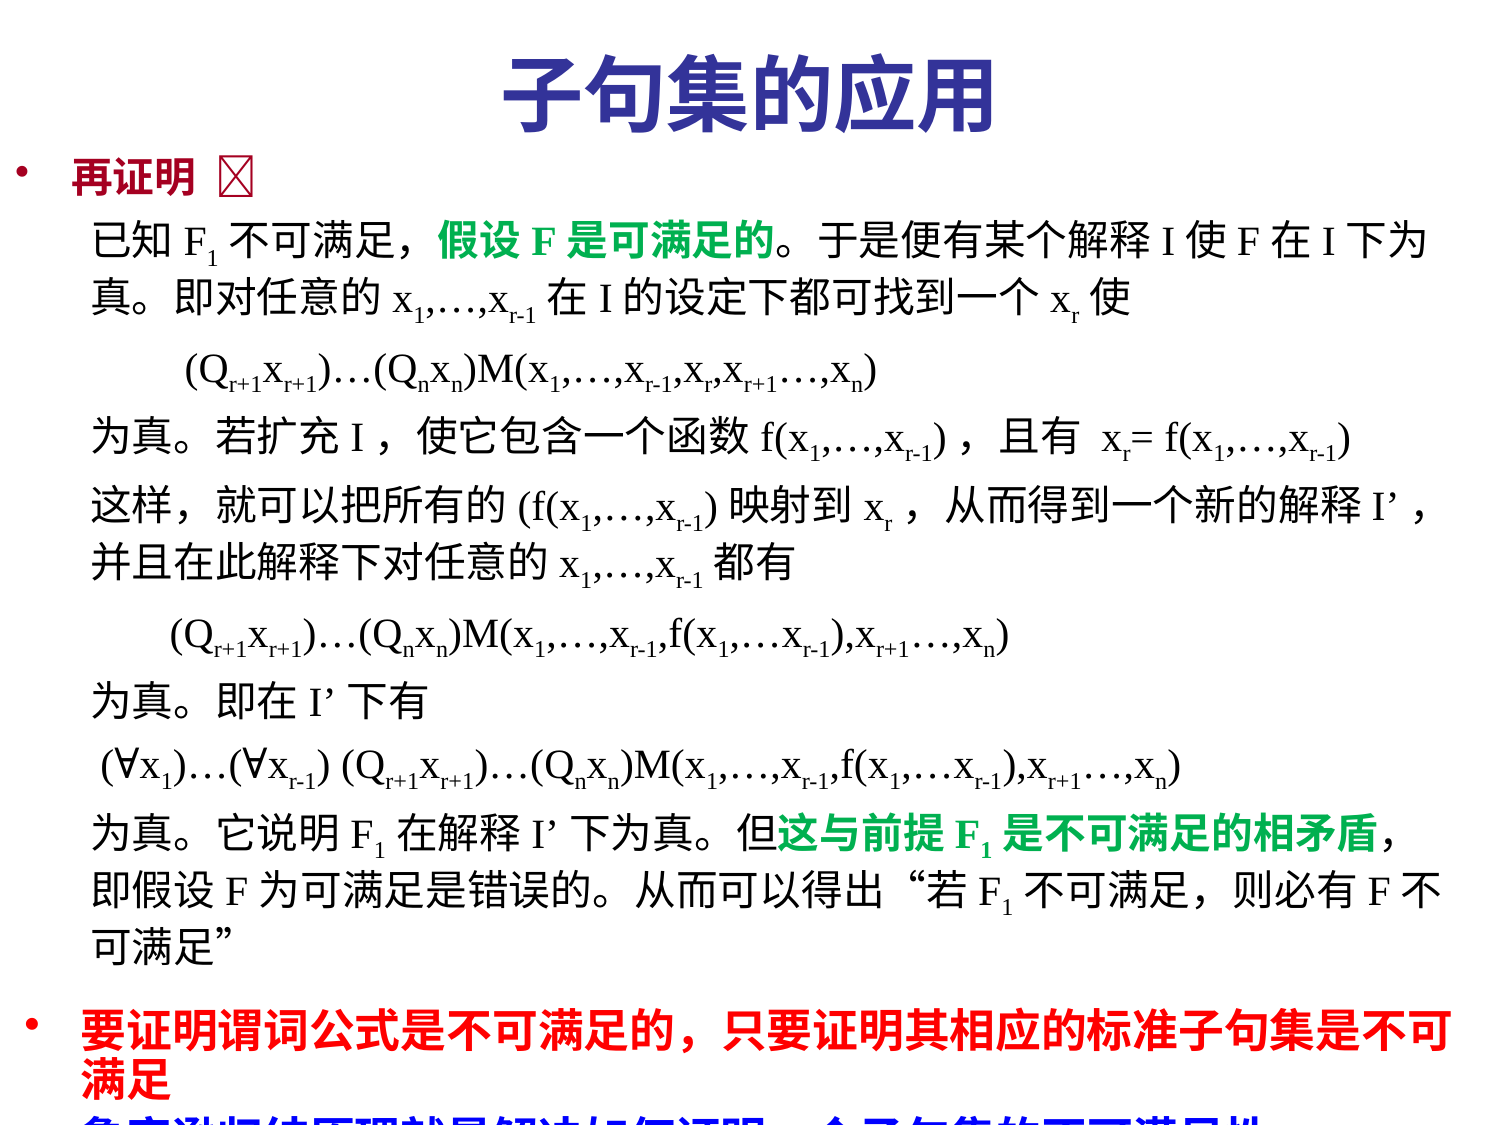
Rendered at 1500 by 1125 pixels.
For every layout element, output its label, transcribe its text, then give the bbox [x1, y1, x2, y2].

title 子句集的应用 [75, 0, 1425, 185]
list 再证明  已知F1不可满足，假设F是可满足的。于是便有某个解释I使F在I下为真。即对任意的x1,…,xr-1在I的设定下都可找到一个xr使 (Qr+1xr+1)…(Qnxn)M(x1,…,xr-1,xr,xr+1…,xn) 为真。若扩充I，使它包含一个函数f(x1,…,xr-1)，且有 xr= f(x1,…,xr-1) 这样，就可以把所有的(f(x1,…,xr-1)映射到xr，从而得到一个新的解释I’，并且在此解释下对任意的x1,…,xr-1都有 (Qr+1xr+1)…(Qnxn)M(x1,…,xr-1,f(x1,…xr-1),xr+1…,xn) 为真。即在I’下有 (∀x1)…(∀xr-1) (Qr+1xr+1)…(Qnxn)M(x1,…,xr-1,f(x1,…xr-1),xr+1…,xn) 为真。它说明F1在解释I’下为真。但这与前提F1是不可满足的相矛盾，即假设F为可满足是错误的。从而可以得出“若F1不可满足，则必有F不可满足” 要证明谓词公式是不可满足的，只要证明其相应的标准子句集是不可满足 鲁宾逊归结原理就是解决如何证明一个子句集的不可满足性 [0, 149, 1471, 1090]
